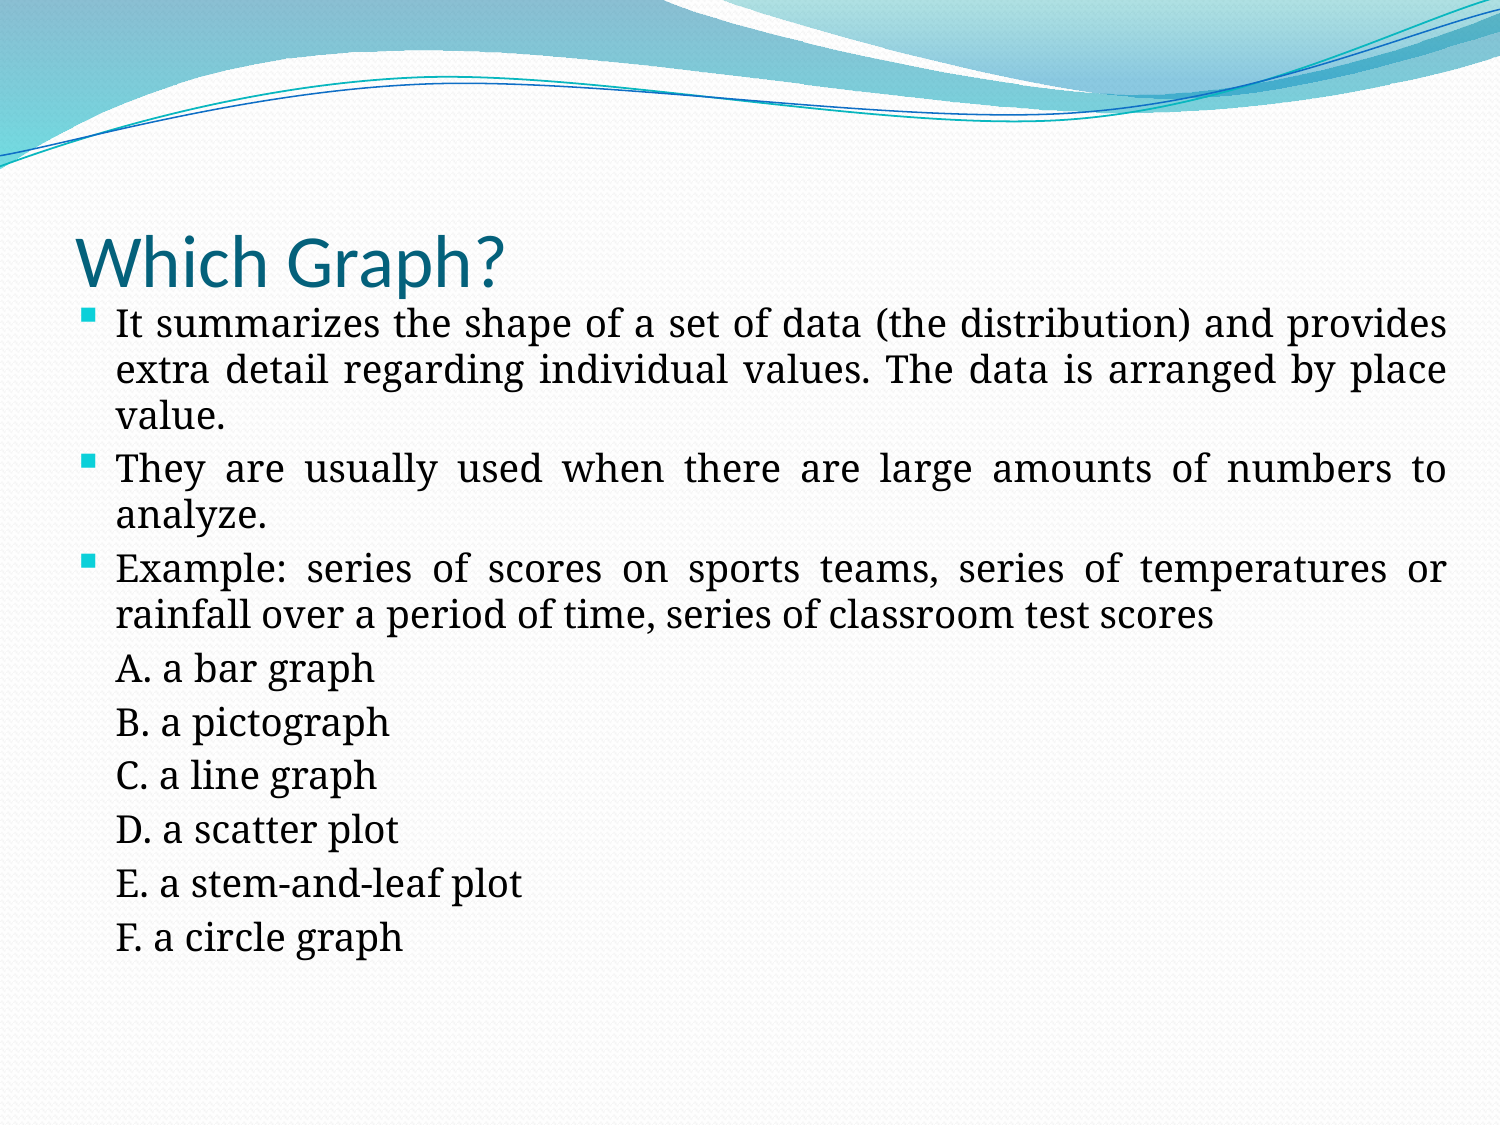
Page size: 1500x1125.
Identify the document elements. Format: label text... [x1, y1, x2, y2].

title Which Graph? [75, 115, 1425, 237]
list It summarizes the shape of a set of data (the distribution) and provides extra detail regarding individual values. The data is arranged by place value. They are usually used when there are large amounts of numbers to analyze. Example: series of scores on sports teams, series of temperatures or rainfall over a period of time, series of classroom test scores A. a bar graph B. a pictograph C. a line graph D. a scatter plot E. a stem-and-leaf plot F. a circle graph [62, 237, 1463, 975]
